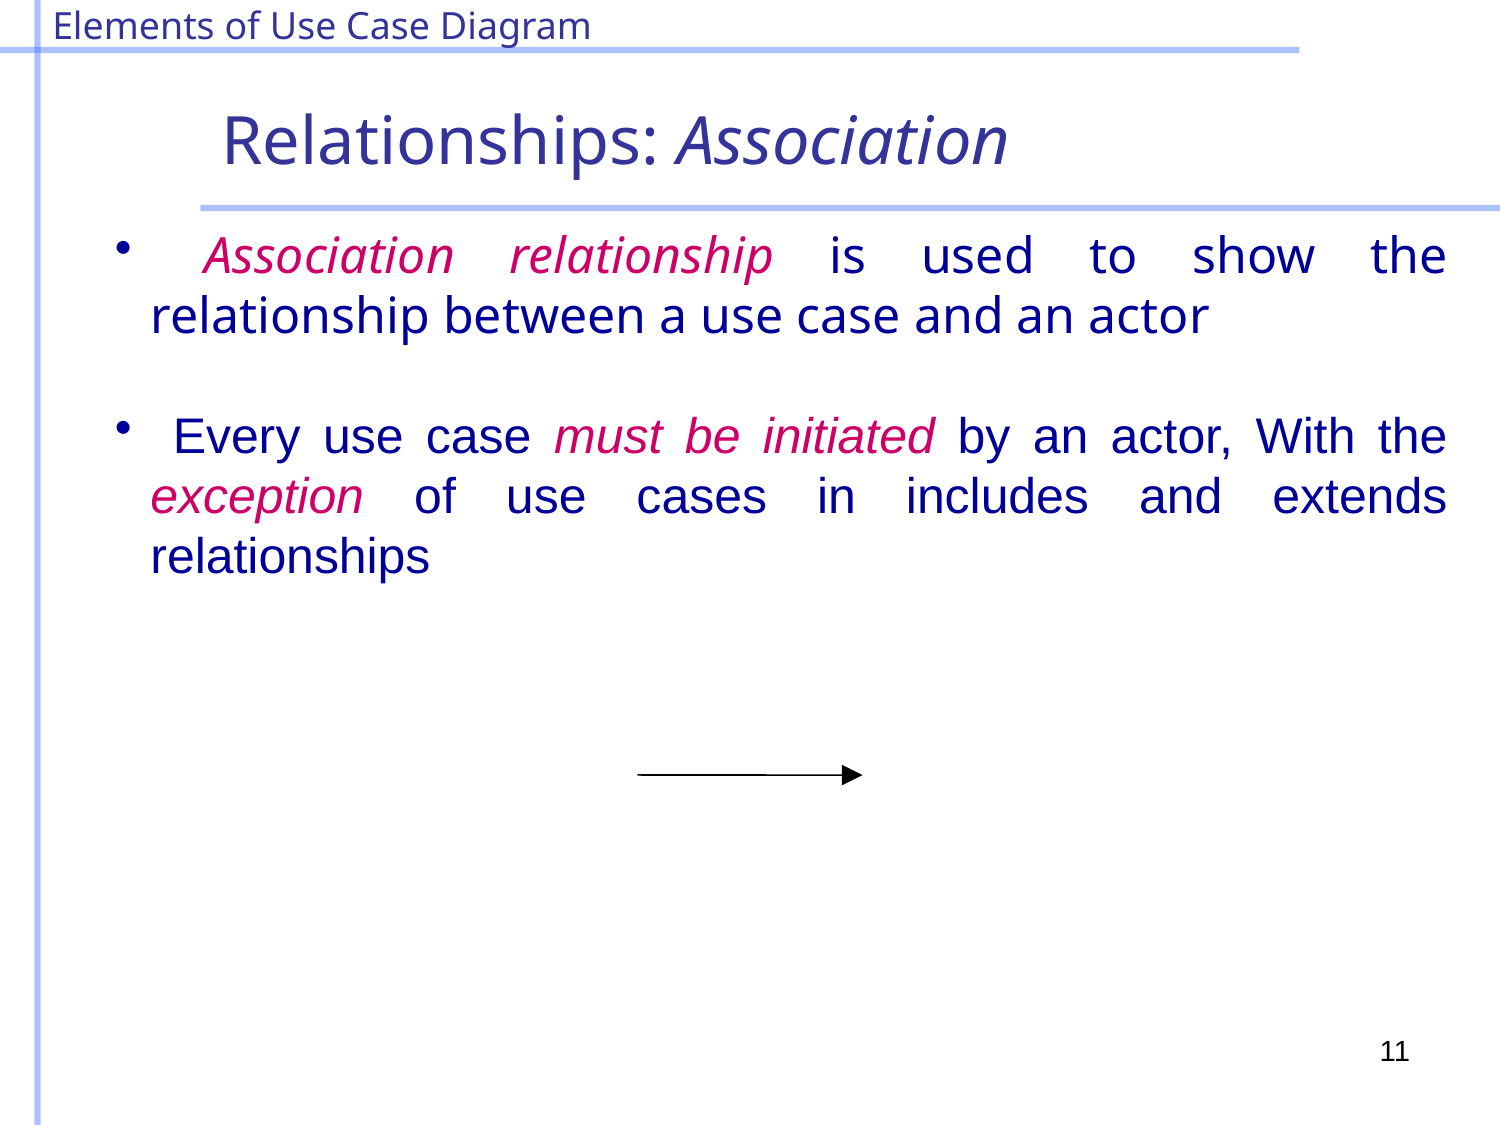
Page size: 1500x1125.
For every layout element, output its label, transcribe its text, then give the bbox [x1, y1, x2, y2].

text_box Elements of Use Case Diagram [37, 0, 1267, 55]
slide_number 11 [1074, 1024, 1426, 1103]
text_box [637, 764, 863, 786]
text_box Association relationship is used to show the relationship between a use case and an actor Every use case must be initiated by an actor, With the exception of use cases in includes and extends relationships [100, 216, 1463, 592]
text_box Relationships: Association [206, 90, 1500, 185]
